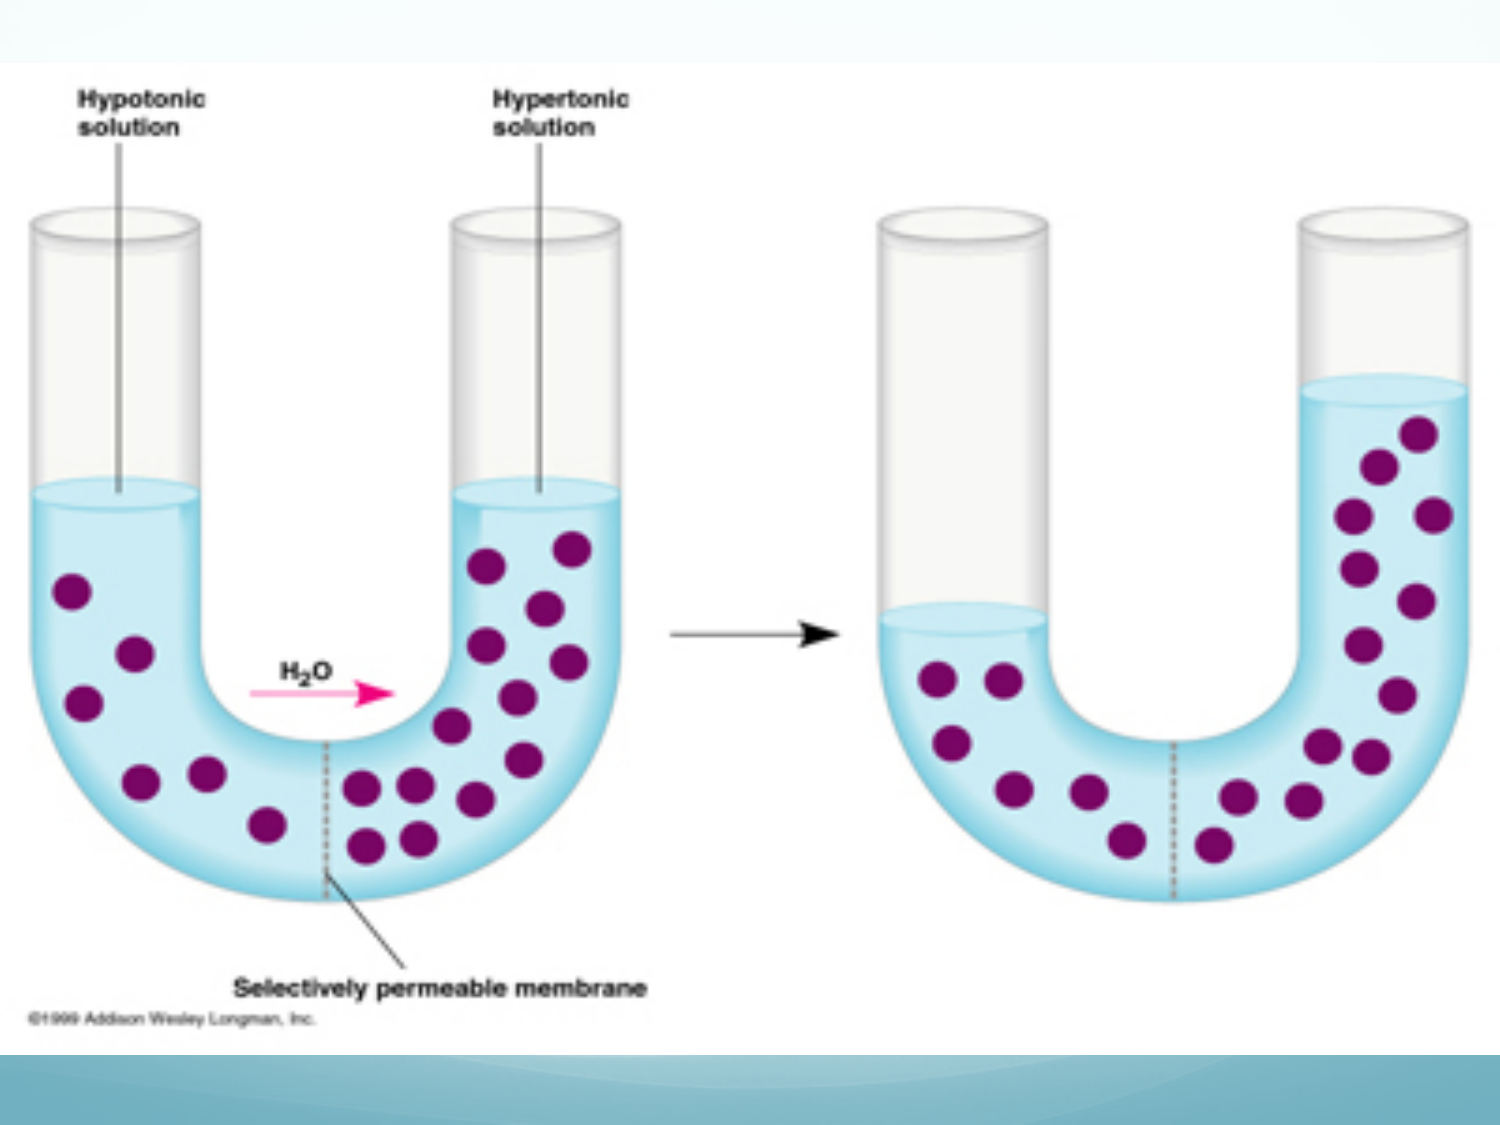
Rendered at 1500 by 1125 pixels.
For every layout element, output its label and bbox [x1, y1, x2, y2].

list [0, 23, 1500, 1096]
